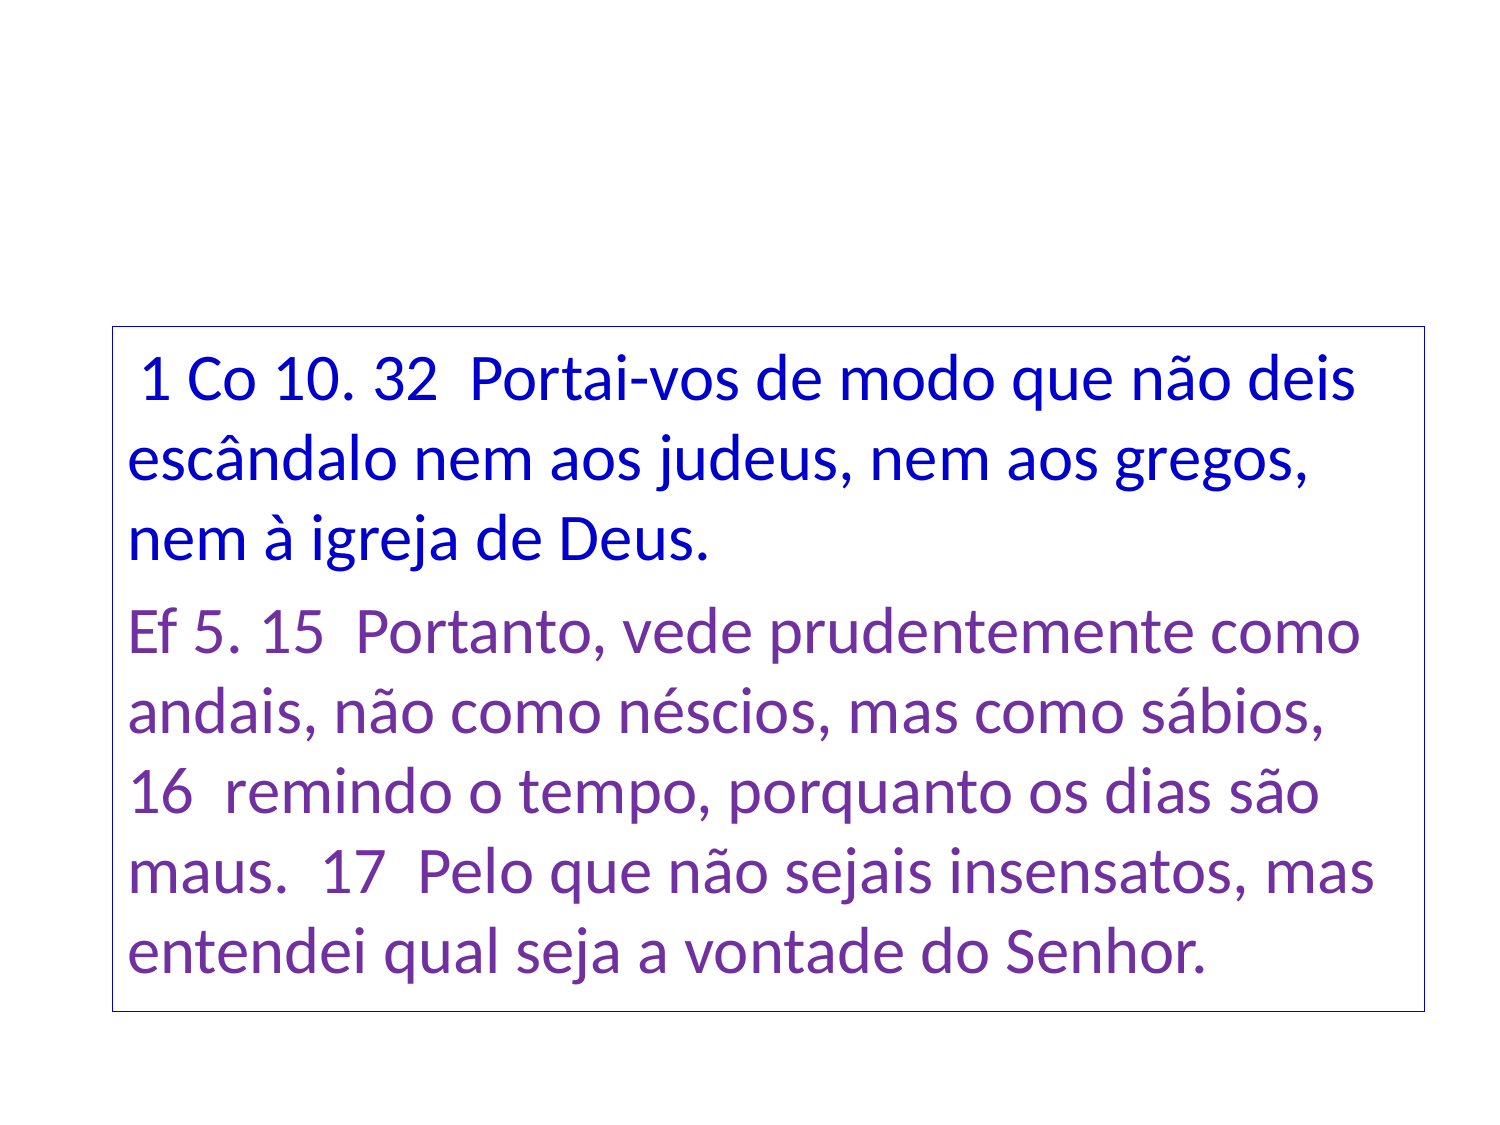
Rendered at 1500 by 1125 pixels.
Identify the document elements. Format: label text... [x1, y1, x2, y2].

list 1 Co 10. 32 Portai-vos de modo que não deis escândalo nem aos judeus, nem aos gregos, nem à igreja de Deus. Ef 5. 15 Portanto, vede prudentemente como andais, não como néscios, mas como sábios, 16 remindo o tempo, porquanto os dias são maus. 17 Pelo que não sejais insensatos, mas entendei qual seja a vontade do Senhor. [112, 326, 1425, 1012]
